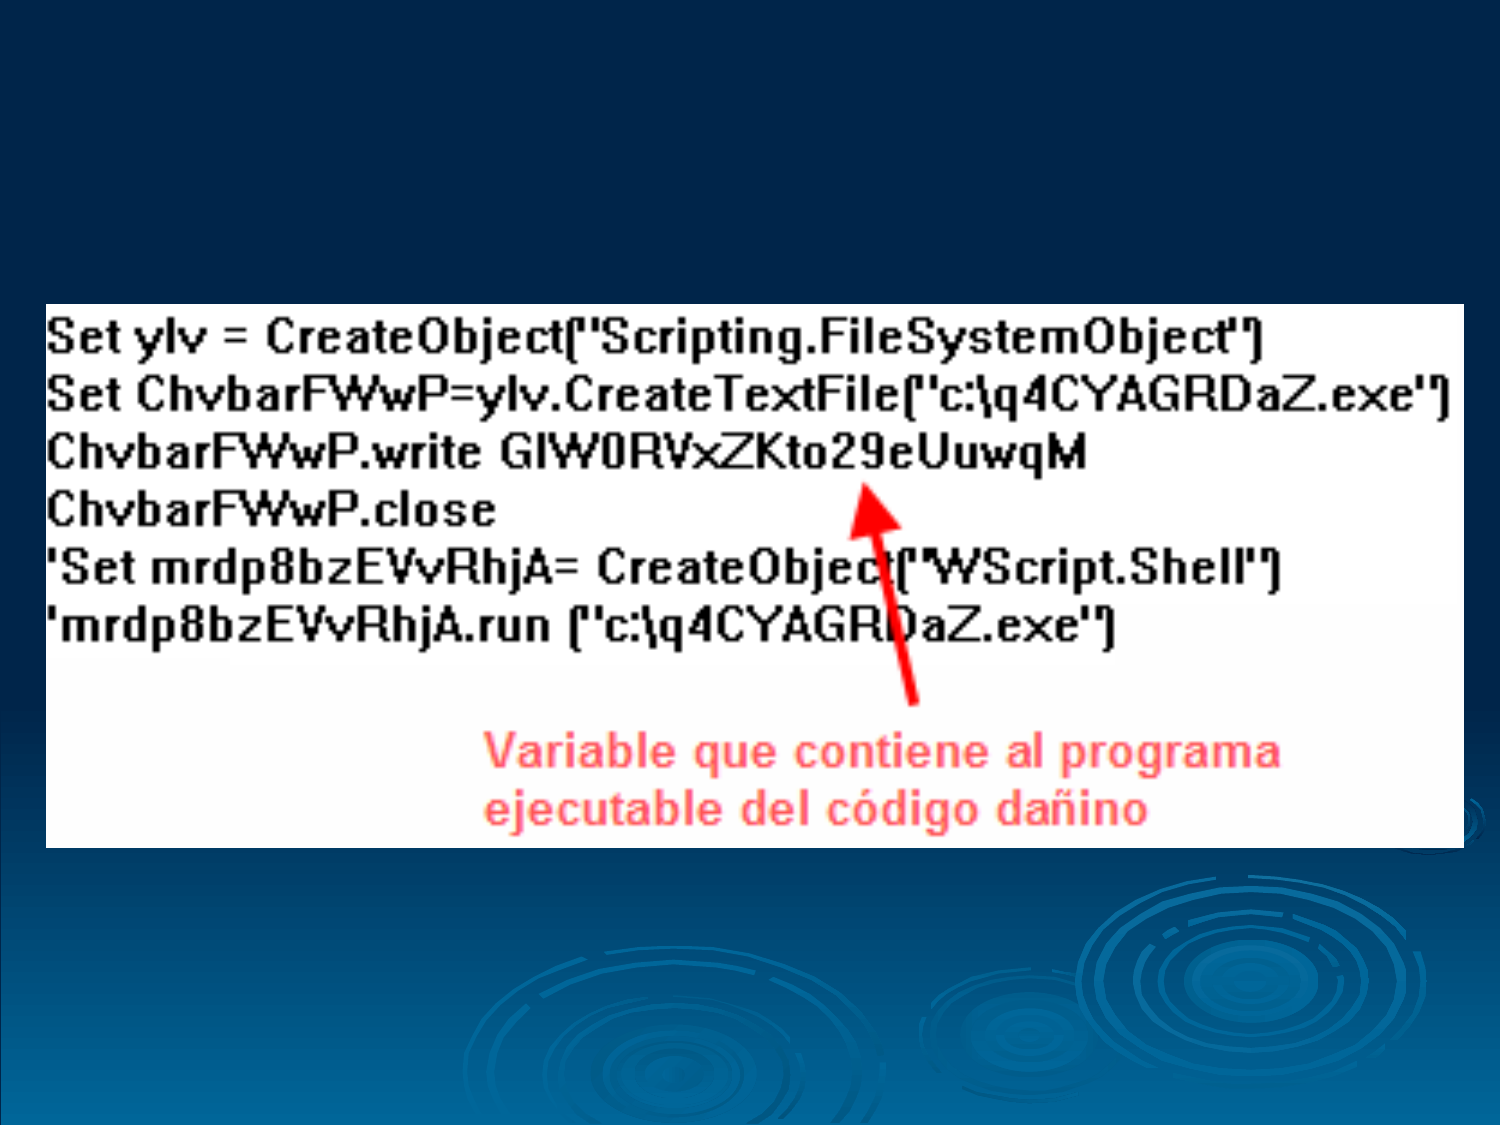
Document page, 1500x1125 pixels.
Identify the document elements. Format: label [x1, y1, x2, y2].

list [46, 304, 1464, 848]
